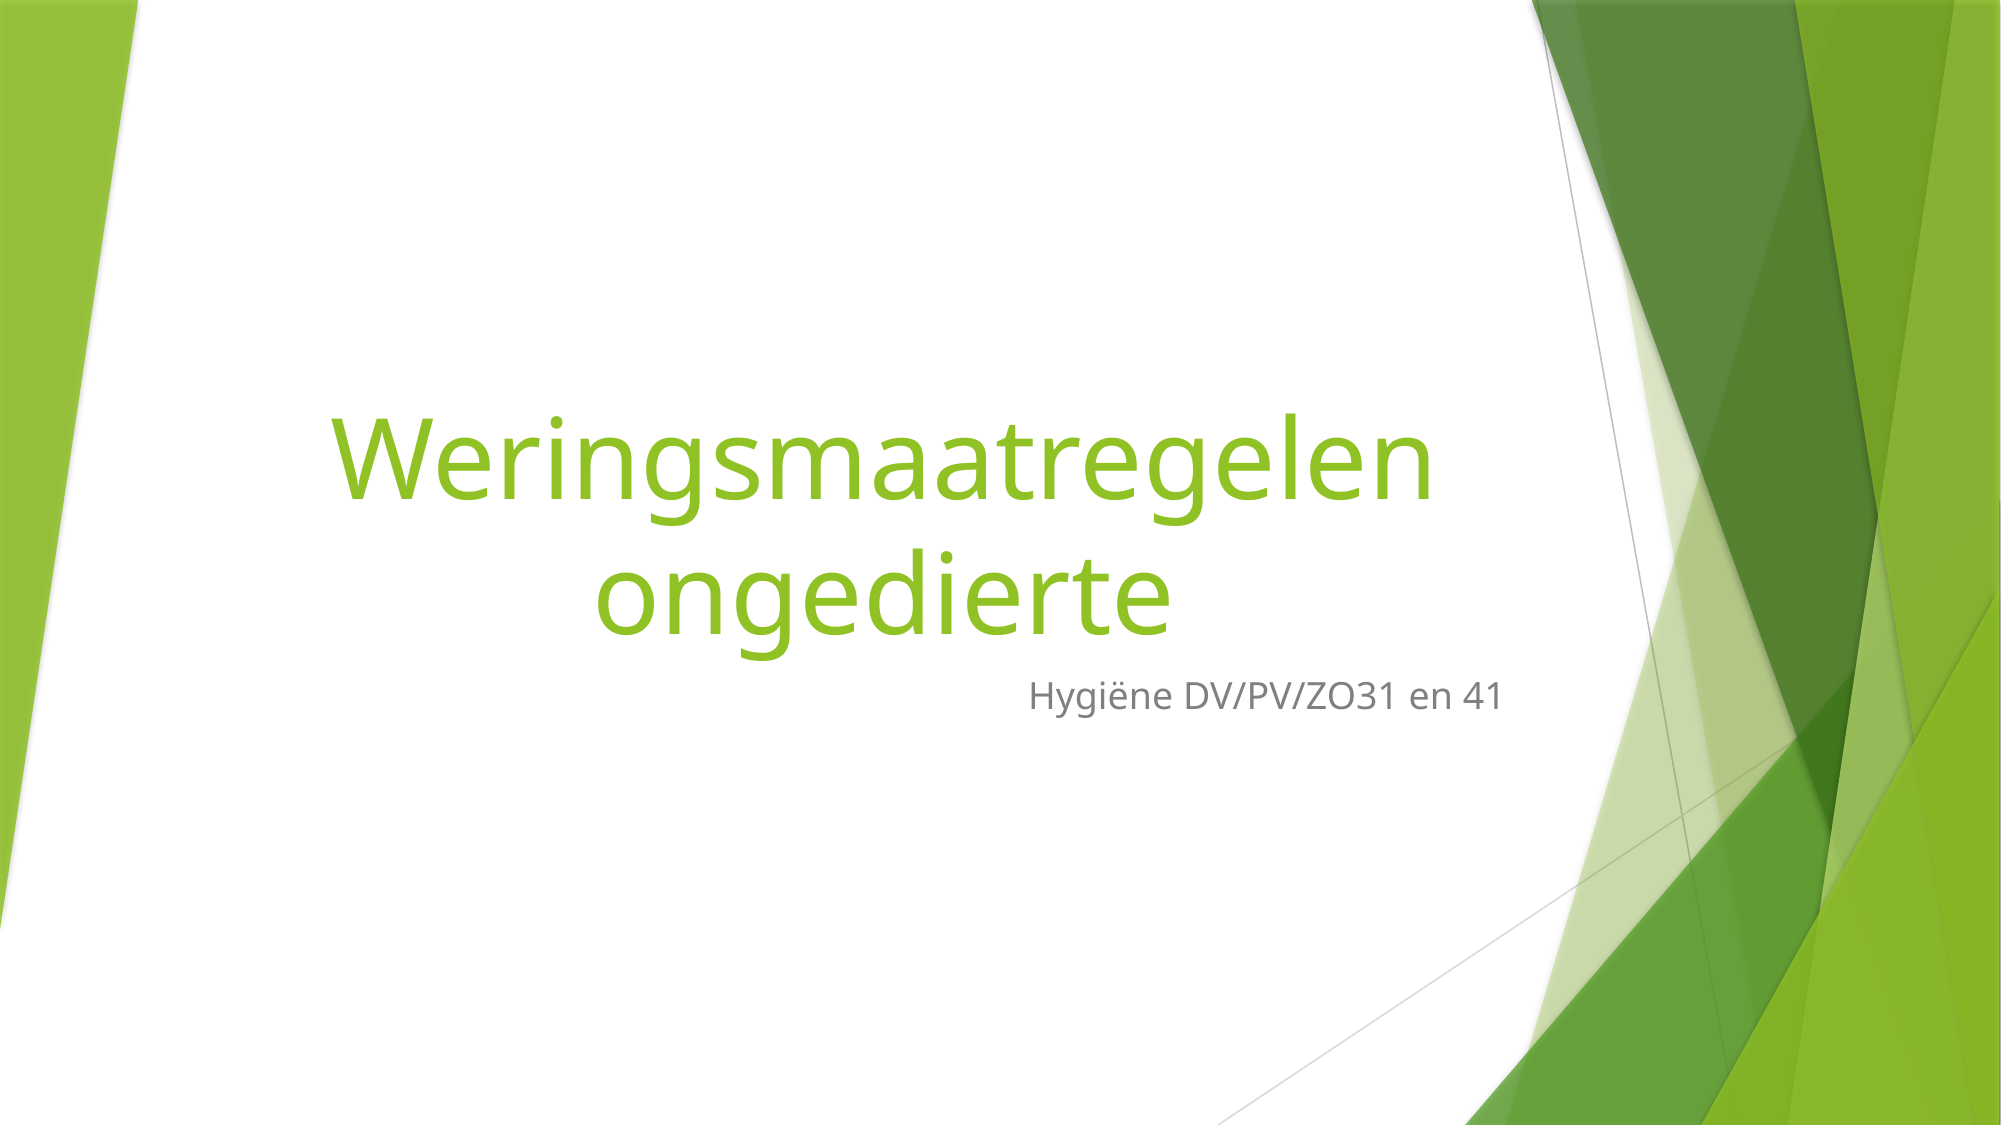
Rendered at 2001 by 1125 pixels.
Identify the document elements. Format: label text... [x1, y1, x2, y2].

subtitle Hygiëne DV/PV/ZO31 en 41 [247, 664, 1522, 845]
title Weringsmaatregelen ongedierte [247, 394, 1522, 664]
